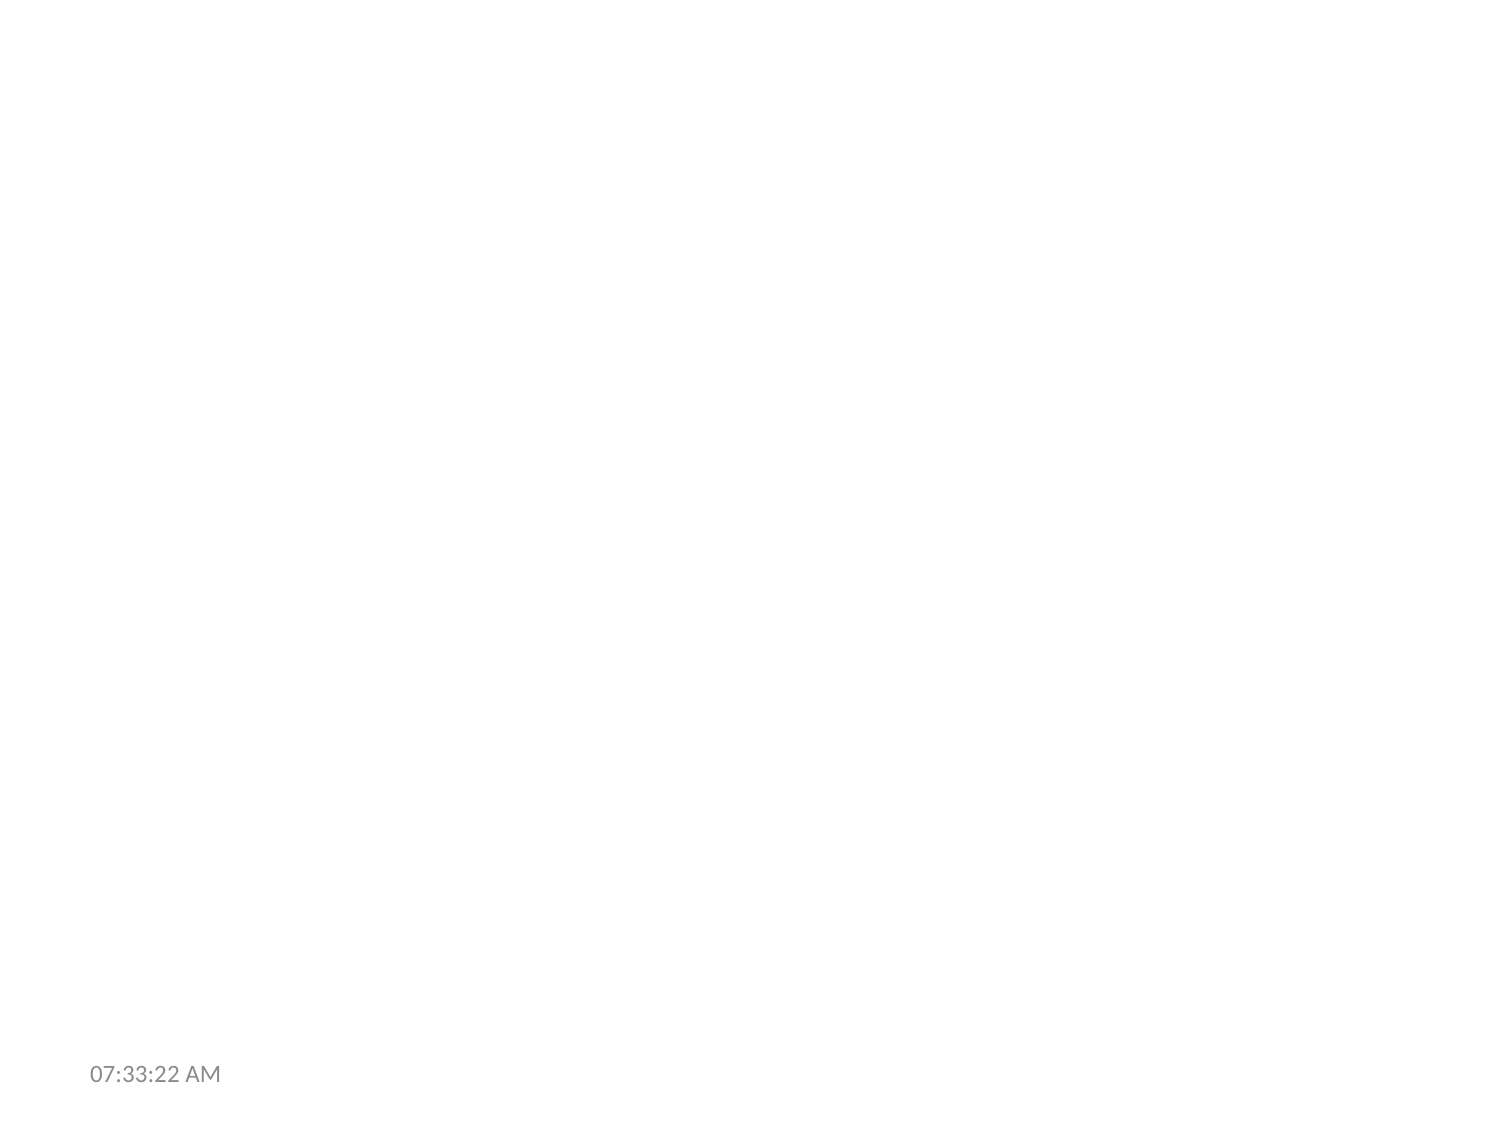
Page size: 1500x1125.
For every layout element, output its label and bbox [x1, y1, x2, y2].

slide_number [75, 1042, 425, 1103]
